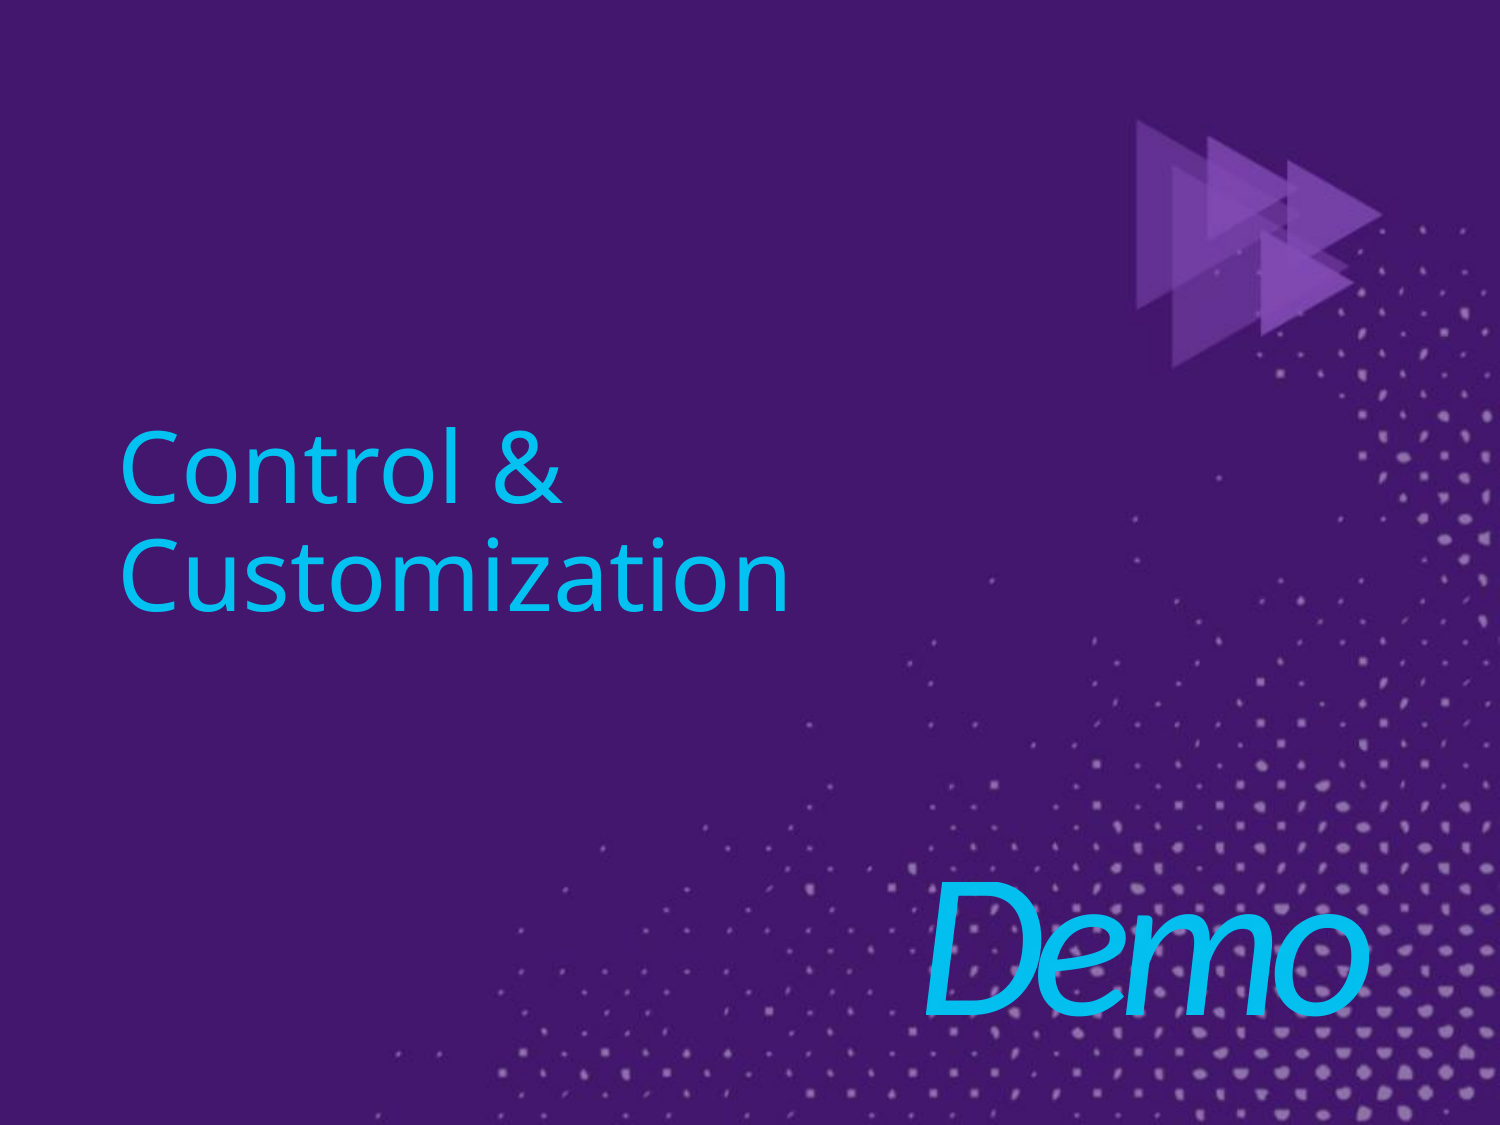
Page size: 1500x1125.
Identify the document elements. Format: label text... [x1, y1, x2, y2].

title Control & Customization [102, 400, 1251, 651]
list Demo [131, 800, 1392, 1027]
picture [0, 0, 1500, 1125]
